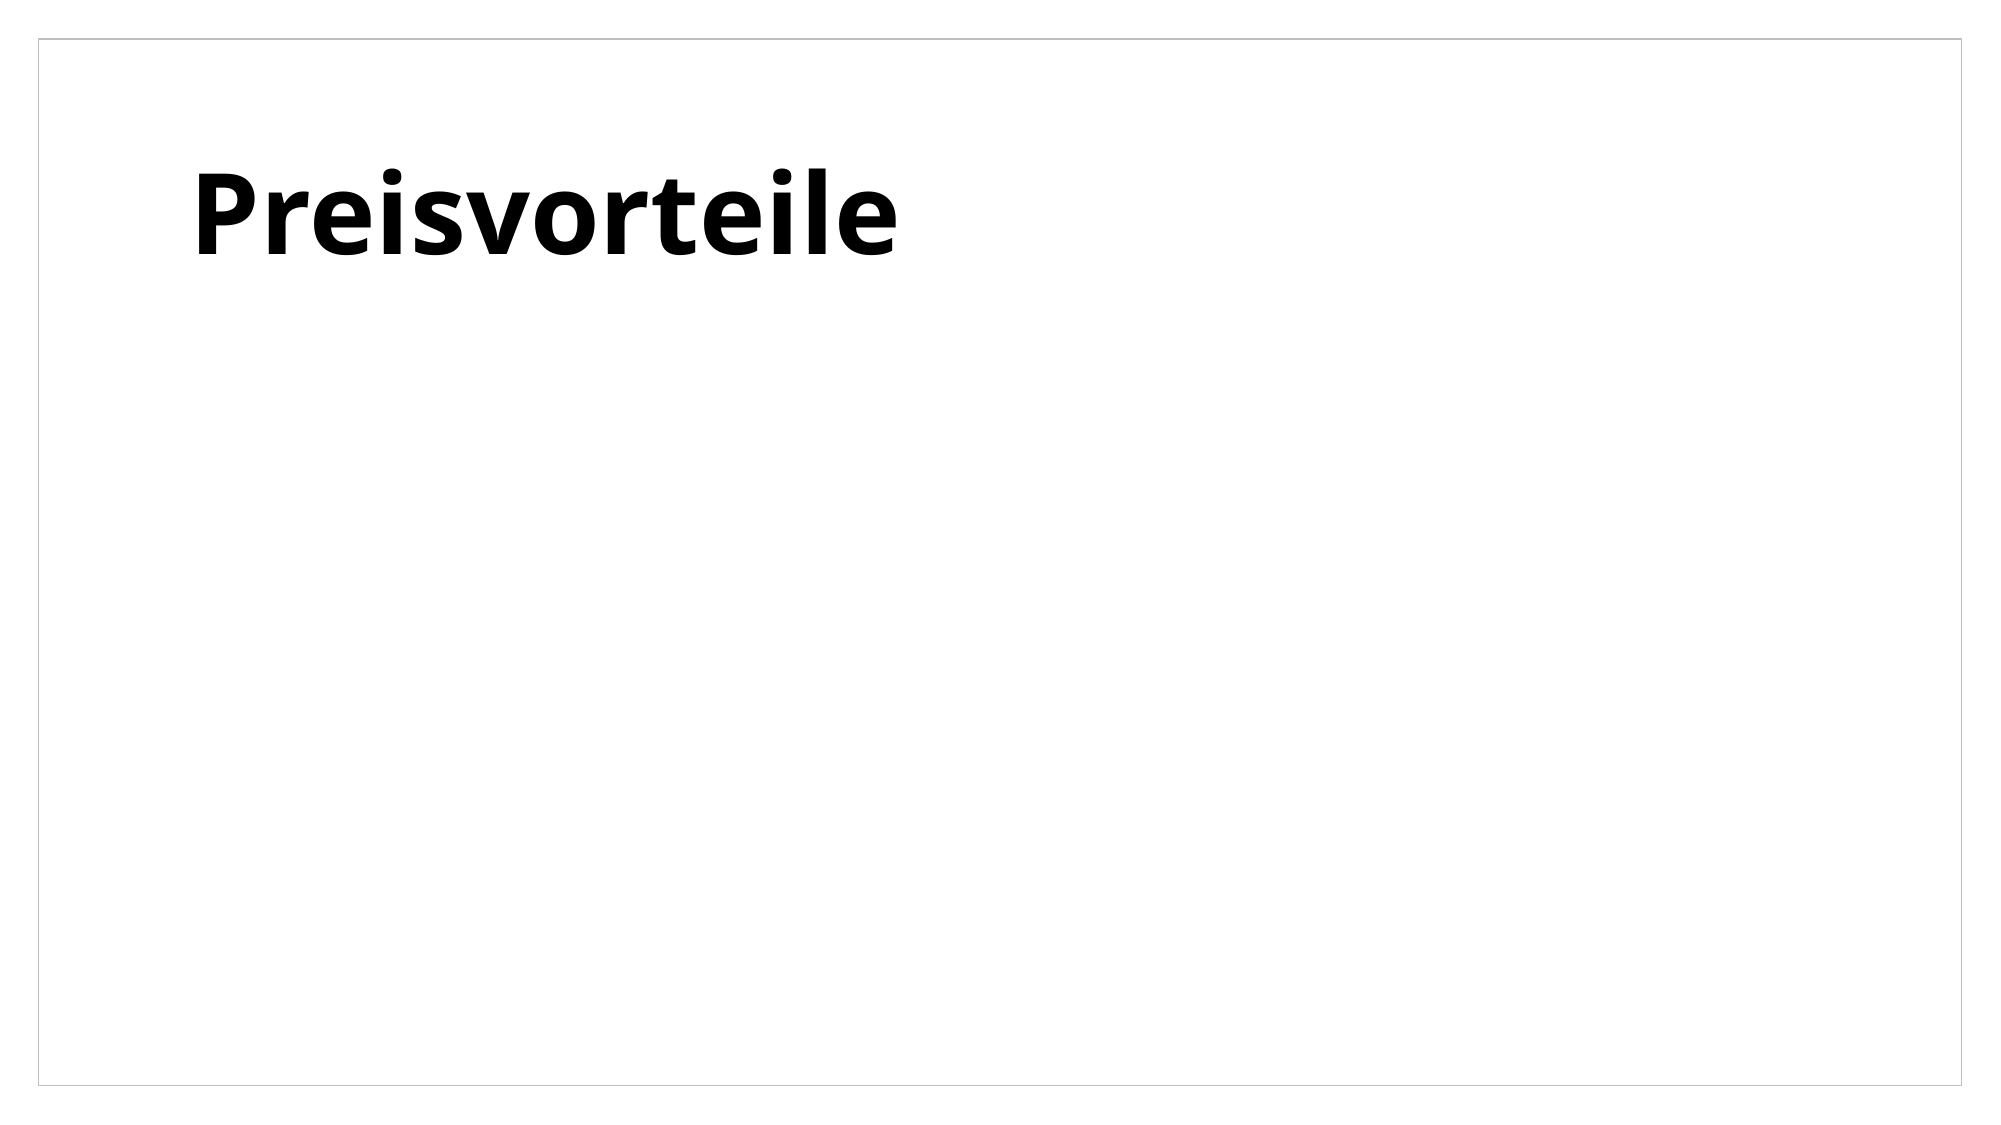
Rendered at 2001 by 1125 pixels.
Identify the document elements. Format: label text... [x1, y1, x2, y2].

title Preisvorteile [174, 105, 1825, 331]
